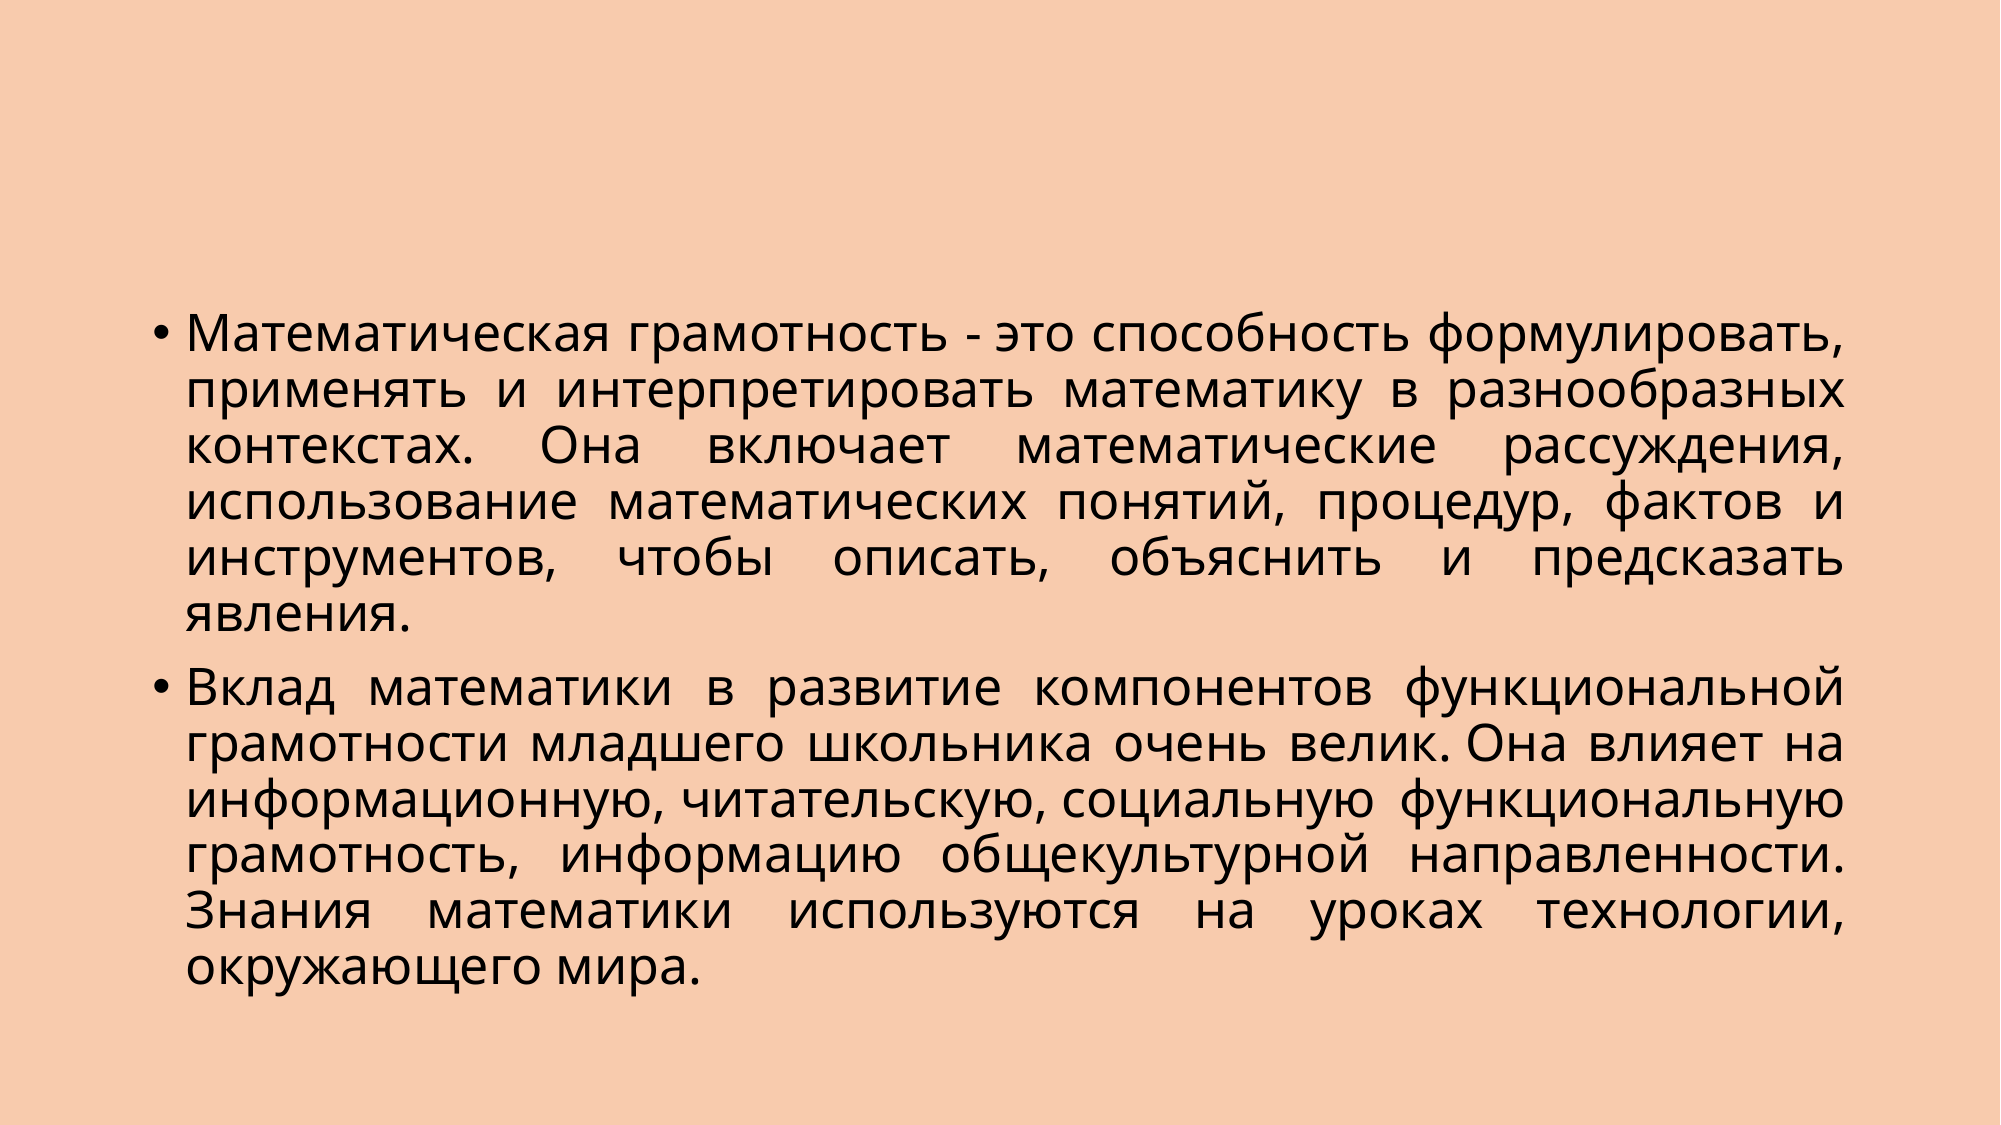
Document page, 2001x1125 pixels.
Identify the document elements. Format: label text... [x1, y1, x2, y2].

list Математическая грамотность - это способность формулировать, применять и интерпретировать математику в разнообразных контекстах. Она включает математические рассуждения, использование математических понятий, процедур, фактов и инструментов, чтобы описать, объяснить и предсказать явления. Вклад математики в развитие компонентов функциональной грамотности младшего школьника очень велик. Она влияет на информационную, читательскую, социальную функциональную грамотность, информацию общекультурной направленности. Знания математики используются на уроках технологии, окружающего мира. [137, 299, 1863, 1014]
